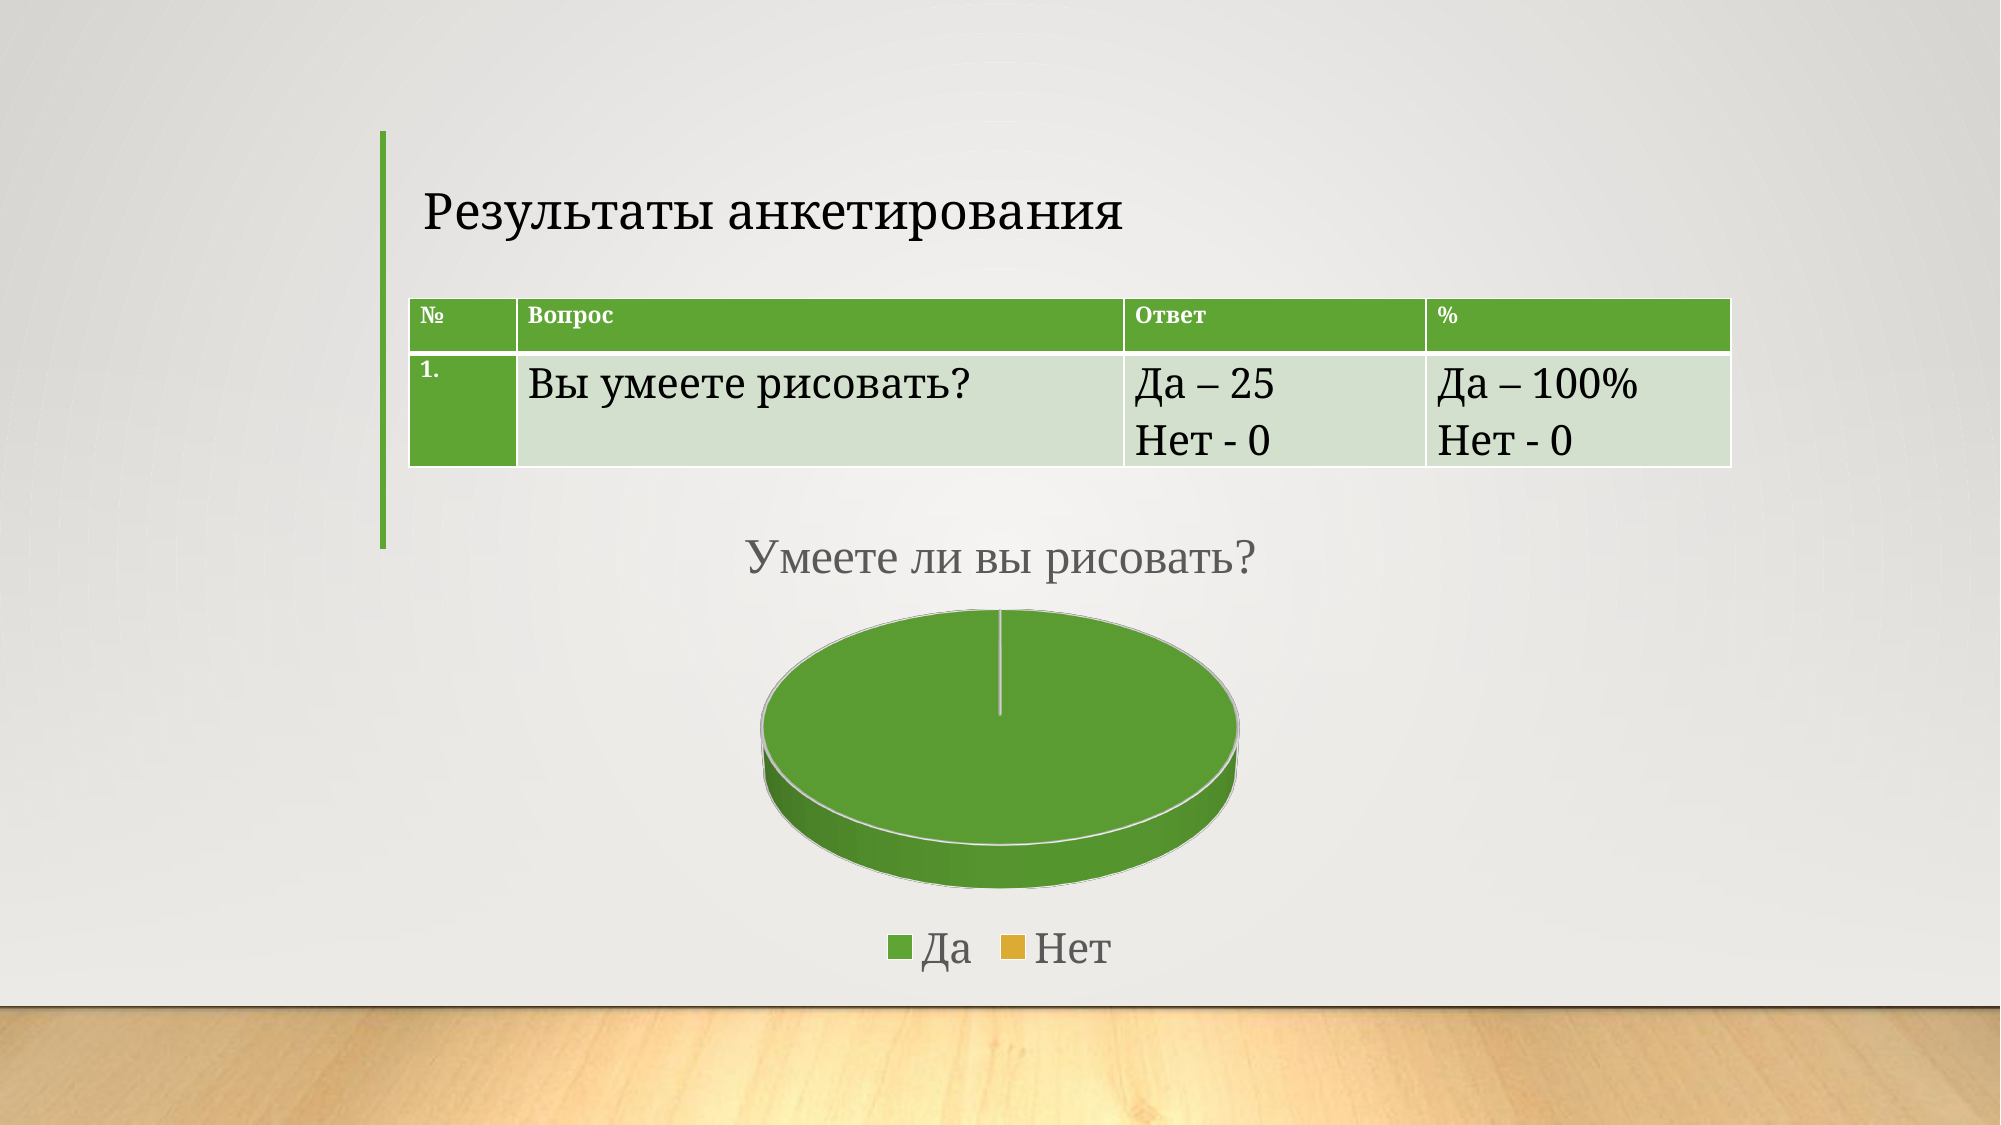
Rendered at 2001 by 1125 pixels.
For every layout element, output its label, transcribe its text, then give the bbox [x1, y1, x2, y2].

table_header Ответ [1125, 299, 1425, 351]
table_header Вопрос [518, 299, 1123, 351]
chart [549, 495, 1451, 985]
table_cell 1. [410, 356, 516, 466]
table_cell Да – 100% Нет - 0 [1427, 356, 1730, 466]
table_header № [410, 299, 516, 351]
table_cell Вы умеете рисовать? [518, 356, 1123, 466]
title Результаты анкетирования [408, 131, 1814, 240]
table_header % [1427, 299, 1730, 351]
table_cell Да – 25 Нет - 0 [1125, 356, 1425, 466]
picture [0, 1006, 2000, 1125]
